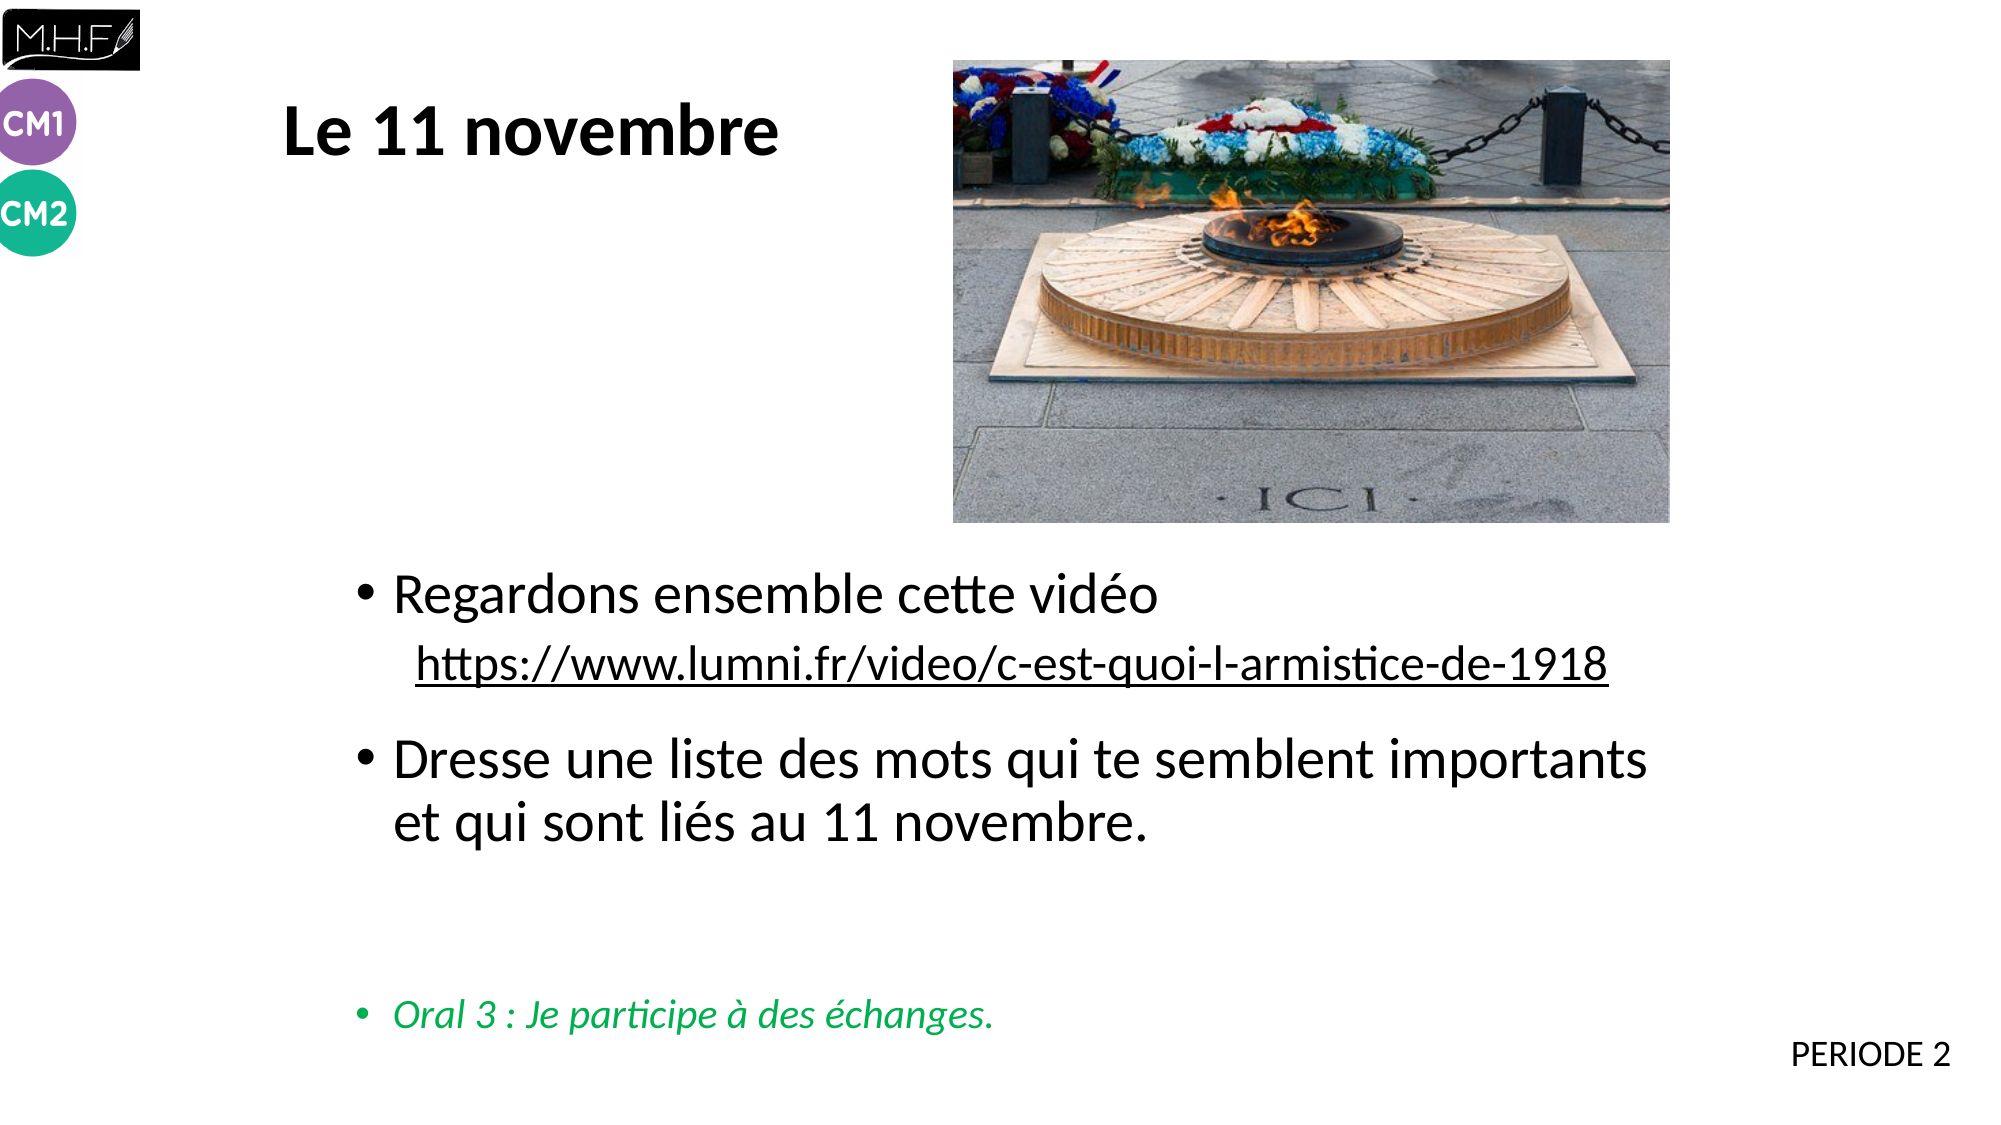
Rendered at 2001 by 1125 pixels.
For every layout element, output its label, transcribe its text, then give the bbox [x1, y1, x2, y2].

list Regardons ensemble cette vidéo https://www.lumni.fr/video/c-est-quoi-l-armistice-de-1918 Dresse une liste des mots qui te semblent importants et qui sont liés au 11 novembre. [340, 556, 1695, 916]
text_box Oral 3 : Je participe à des échanges. [340, 939, 1067, 1083]
picture [953, 60, 1670, 523]
title Le 11 novembre [268, 52, 839, 210]
picture [0, 7, 140, 259]
text_box PERIODE 2 [1362, 1021, 1967, 1082]
